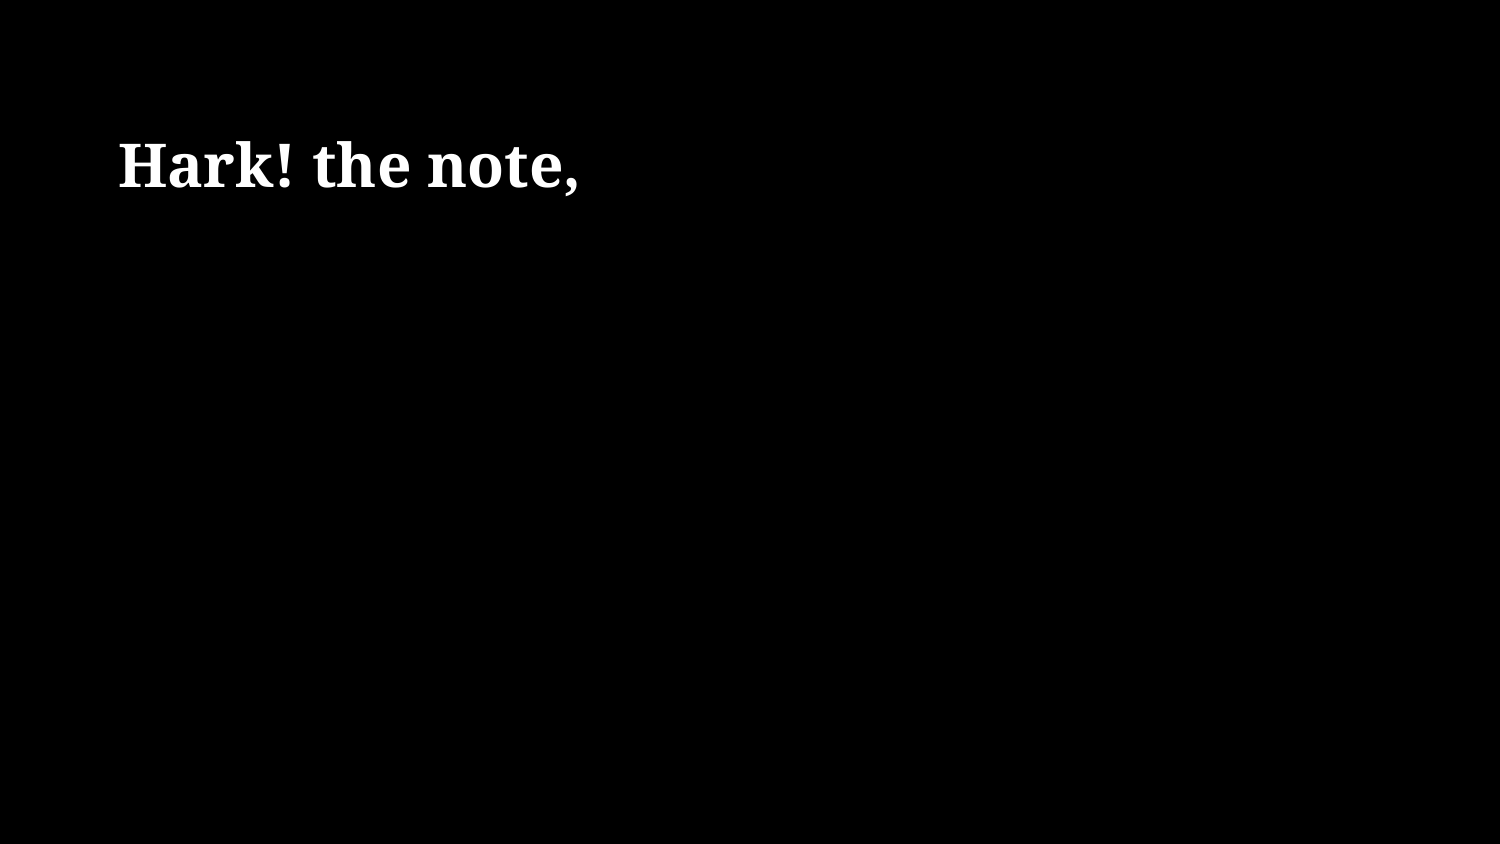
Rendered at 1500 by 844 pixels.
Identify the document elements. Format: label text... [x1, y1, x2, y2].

title Hark! the note, [103, 17, 1397, 299]
